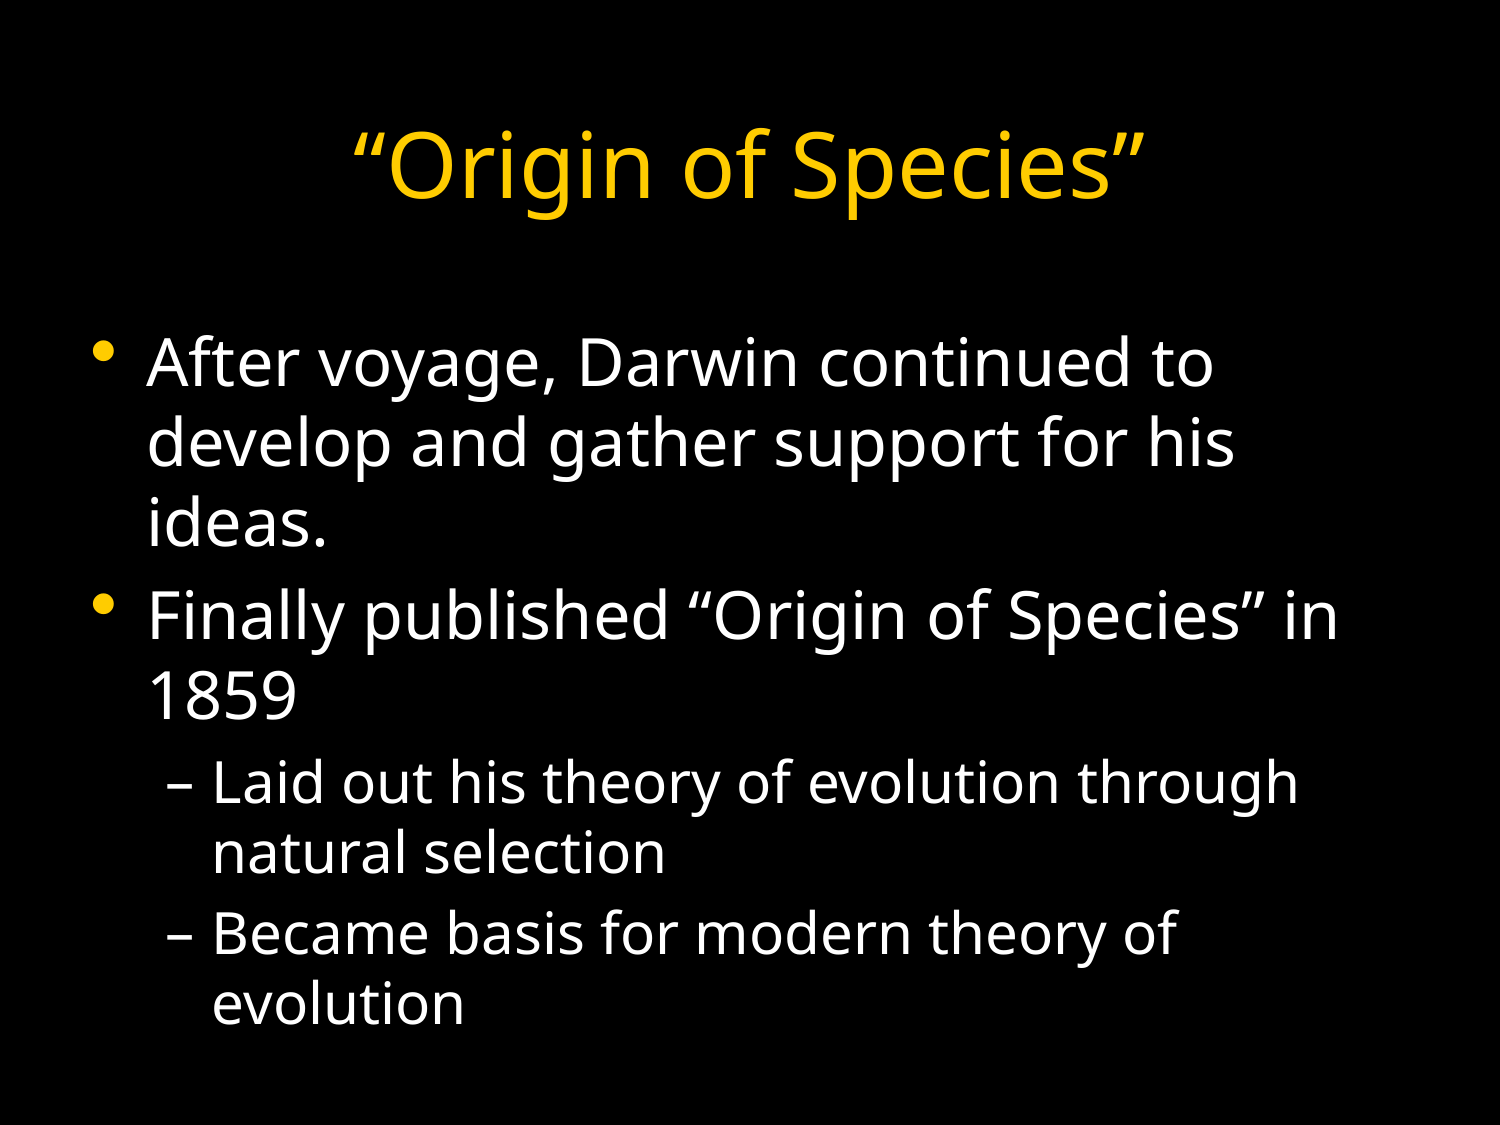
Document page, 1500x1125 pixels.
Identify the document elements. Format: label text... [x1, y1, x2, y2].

title “Origin of Species” [74, 47, 1426, 276]
list After voyage, Darwin continued to develop and gather support for his ideas. Finally published “Origin of Species” in 1859 Laid out his theory of evolution through natural selection Became basis for modern theory of evolution [74, 312, 1426, 988]
